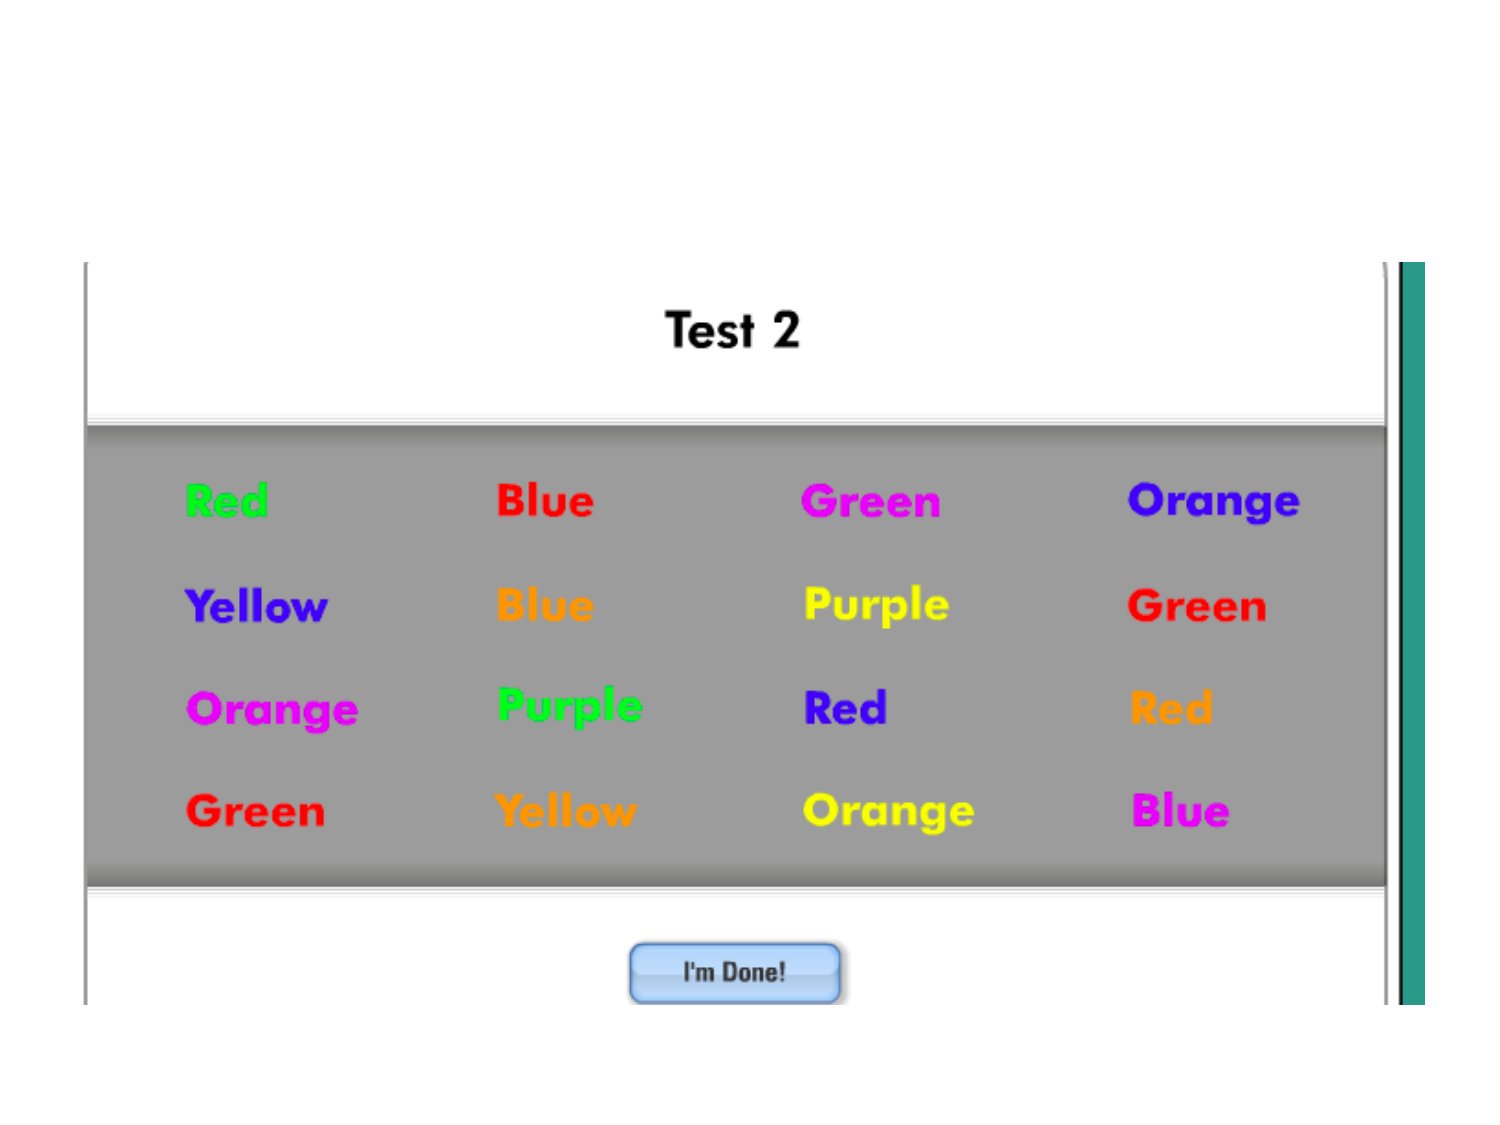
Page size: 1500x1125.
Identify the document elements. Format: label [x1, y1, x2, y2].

list [74, 262, 1426, 1006]
